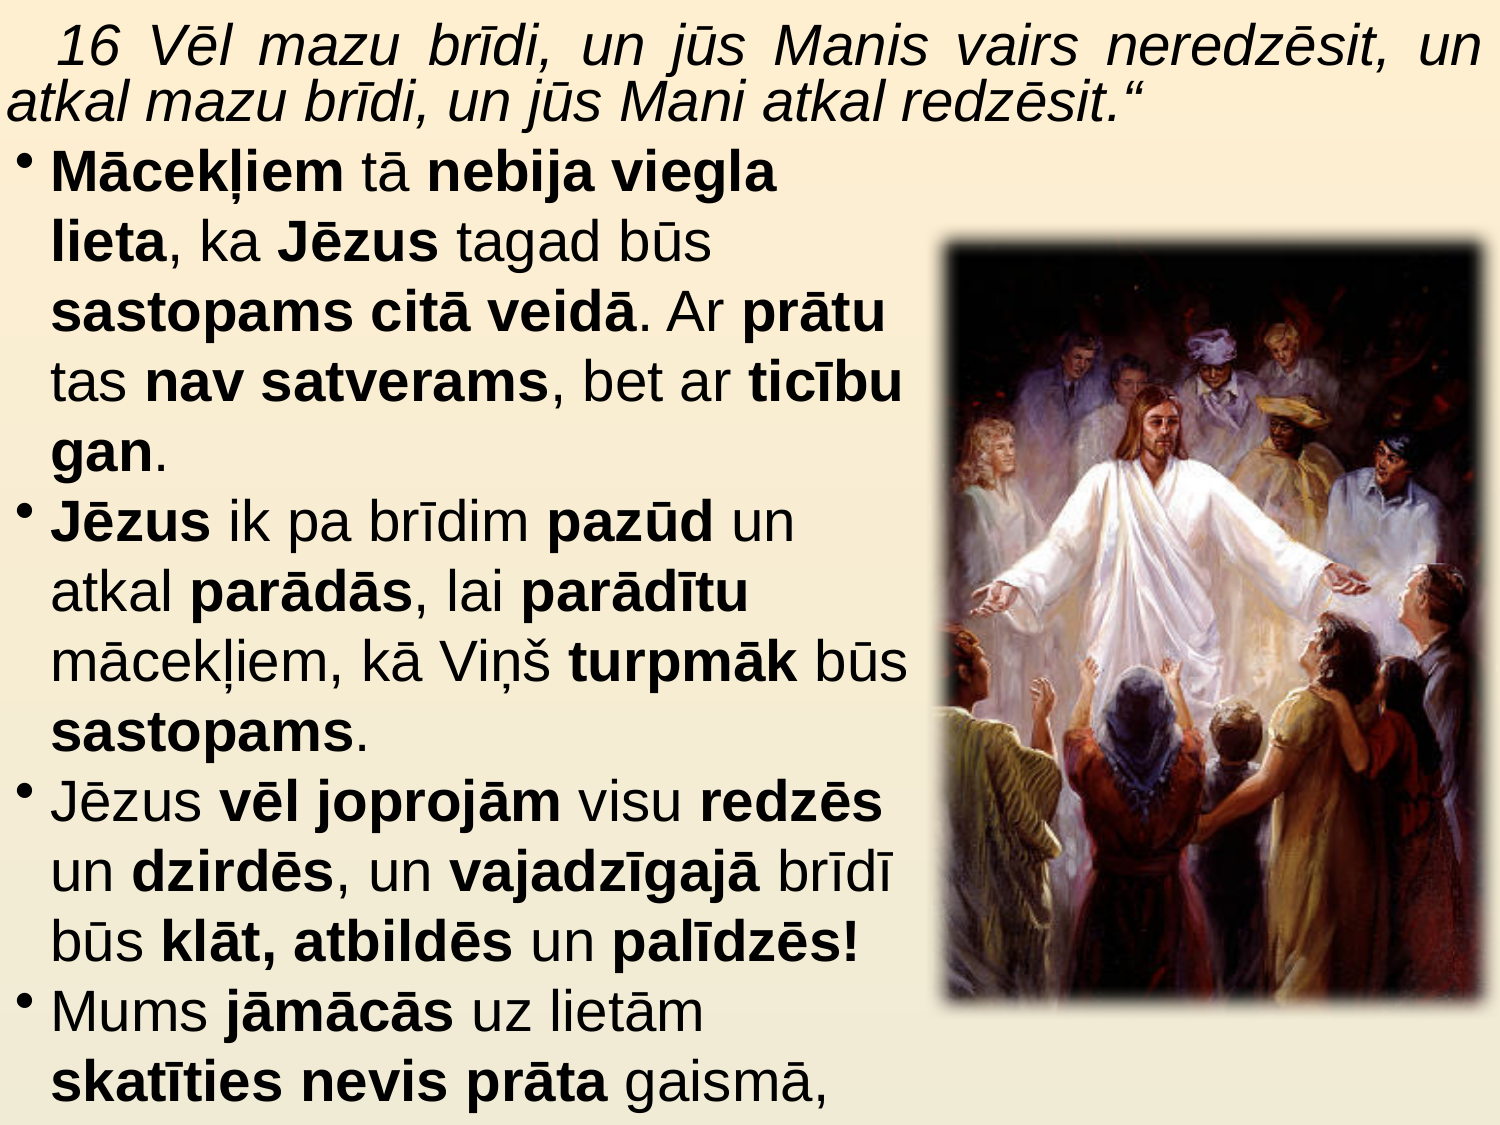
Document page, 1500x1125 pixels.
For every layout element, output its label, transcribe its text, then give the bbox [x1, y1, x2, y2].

text_box Mācekļiem tā nebija viegla lieta, ka Jēzus tagad būs sastopams citā veidā. Ar prātu tas nav satverams, bet ar ticību gan. Jēzus ik pa brīdim pazūd un atkal parādās, lai parādītu mācekļiem, kā Viņš turpmāk būs sastopams. Jēzus vēl joprojām visu redzēs un dzirdēs, un vajadzīgajā brīdī būs klāt, atbildēs un palīdzēs! Mums jāmācās uz lietām skatīties nevis prāta gaismā, bet Dieva vārda gaismā! [0, 125, 938, 1125]
picture [925, 222, 1500, 1020]
list 16 Vēl mazu brīdi, un jūs Manis vairs neredzēsit, un atkal mazu brīdi, un jūs Mani atkal redzēsit.“ [0, 13, 1500, 212]
